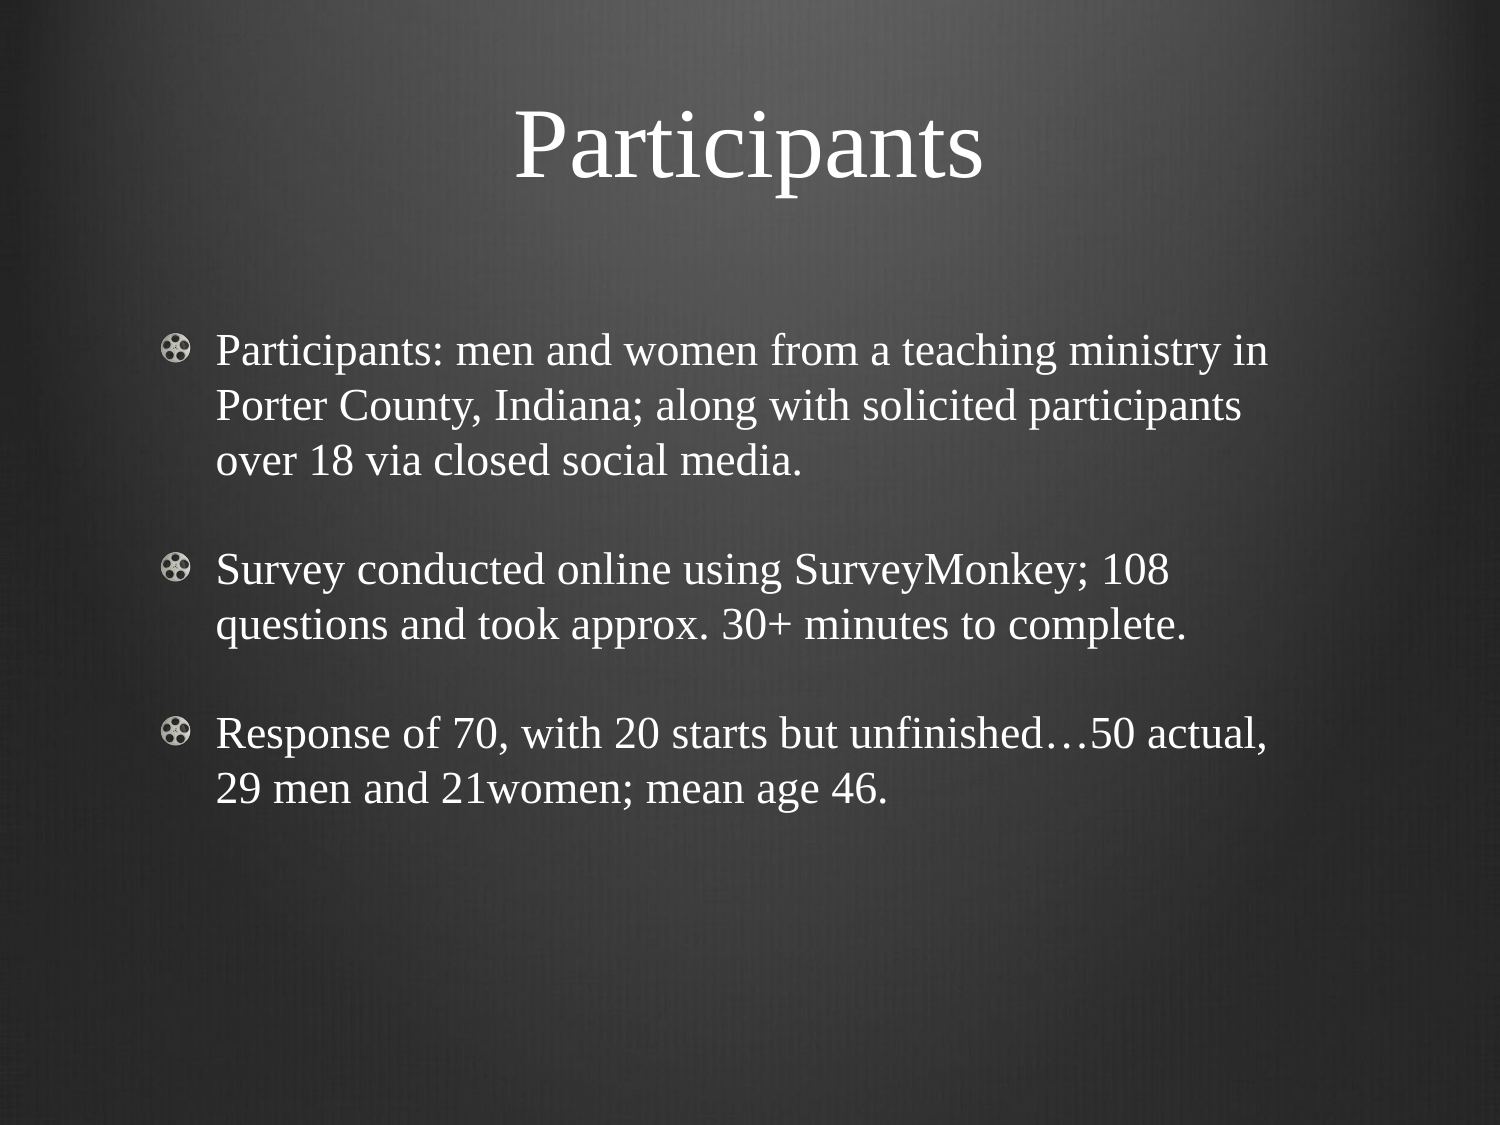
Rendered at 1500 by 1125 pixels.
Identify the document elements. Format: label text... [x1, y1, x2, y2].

picture [159, 331, 192, 364]
picture [159, 714, 192, 747]
list Participants: men and women from a teaching ministry in Porter County, Indiana; along with solicited participants over 18 via closed social media. Survey conducted online using SurveyMonkey; 108 questions and took approx. 30+ minutes to complete. Response of 70, with 20 starts but unfinished…50 actual, 29 men and 21women; mean age 46. [144, 312, 1337, 973]
title Participants [112, 19, 1388, 255]
picture [159, 550, 192, 583]
